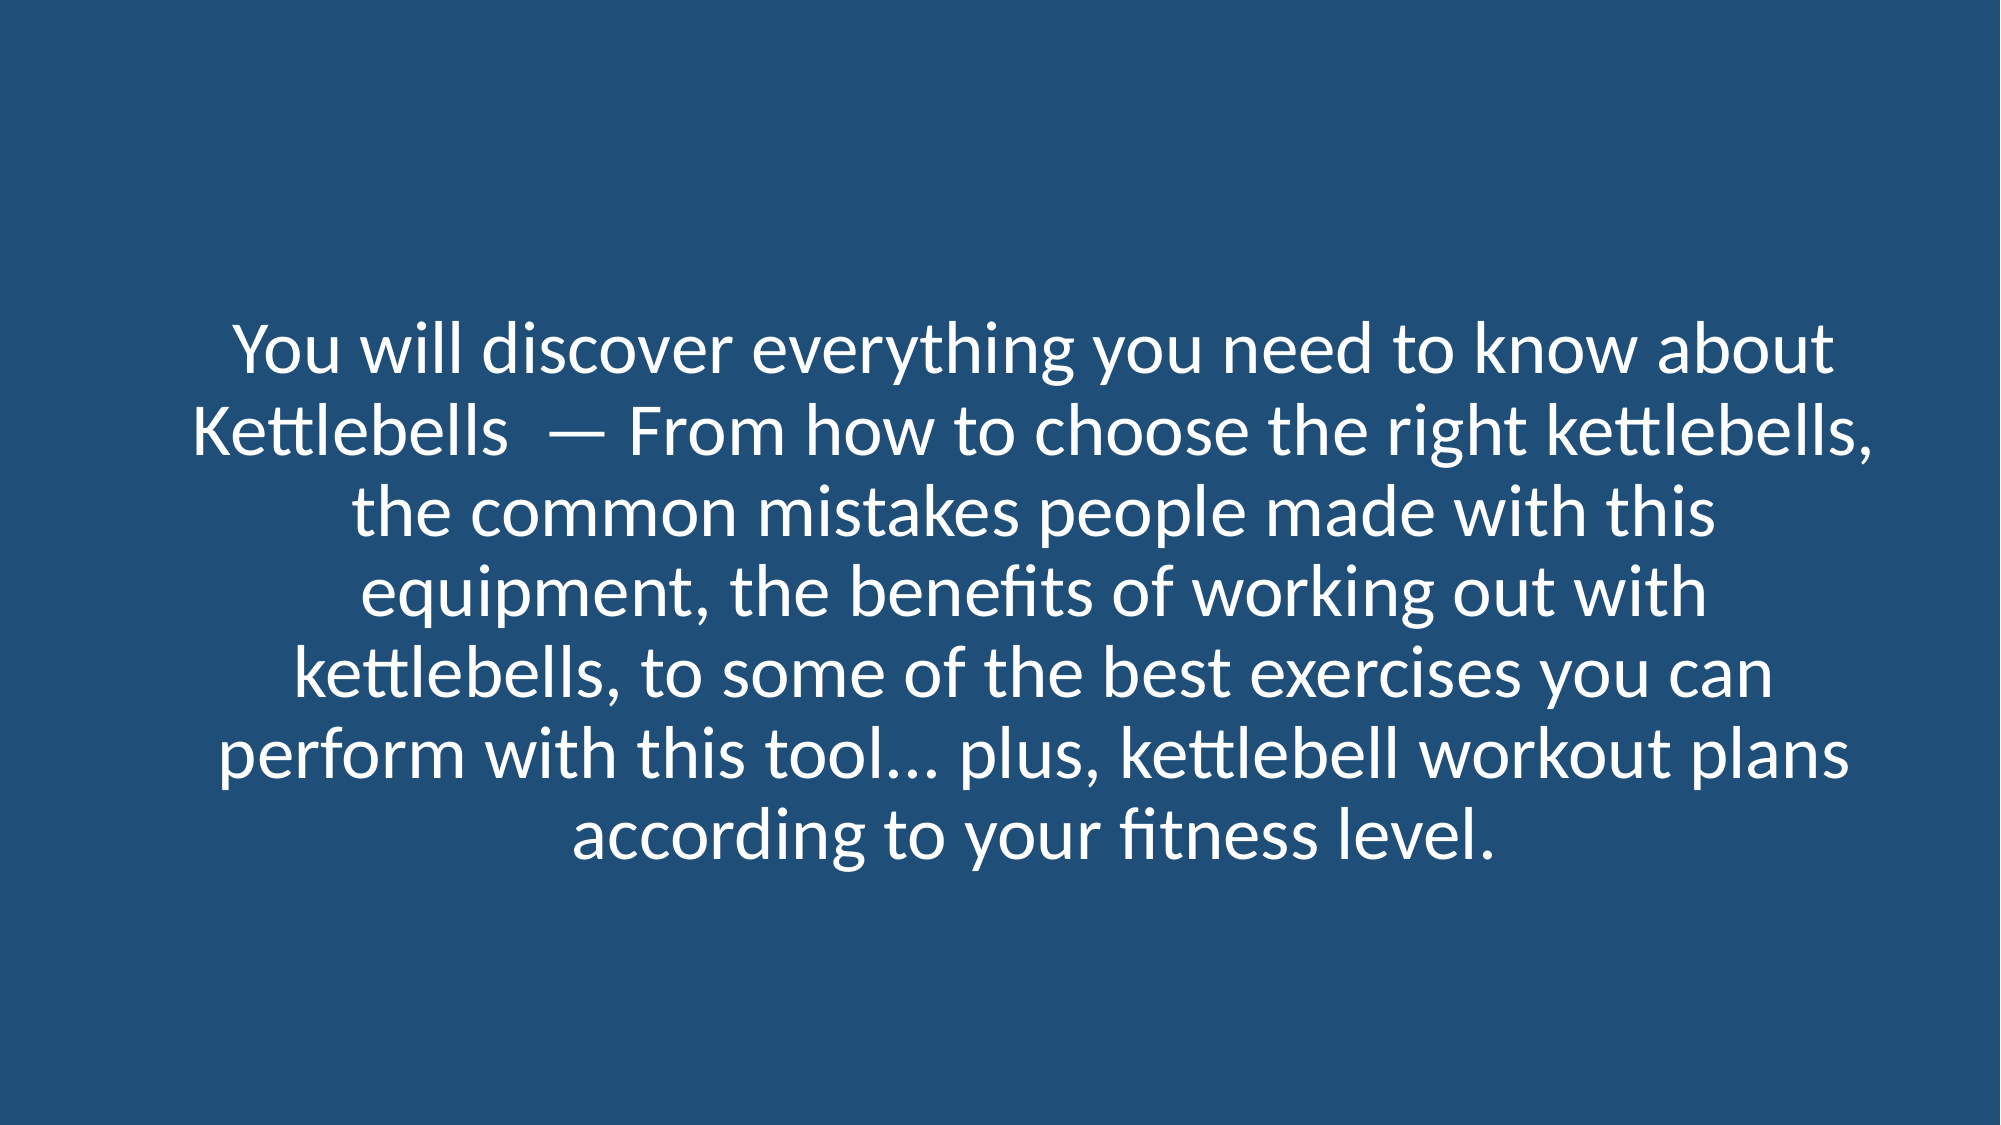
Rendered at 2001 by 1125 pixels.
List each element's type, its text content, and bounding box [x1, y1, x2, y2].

list You will discover everything you need to know about Kettlebells — From how to choose the right kettlebells, the common mistakes people made with this equipment, the benefits of working out with kettlebells, to some of the best exercises you can perform with this tool... plus, kettlebell workout plans according to your fitness level. [172, 200, 1898, 536]
